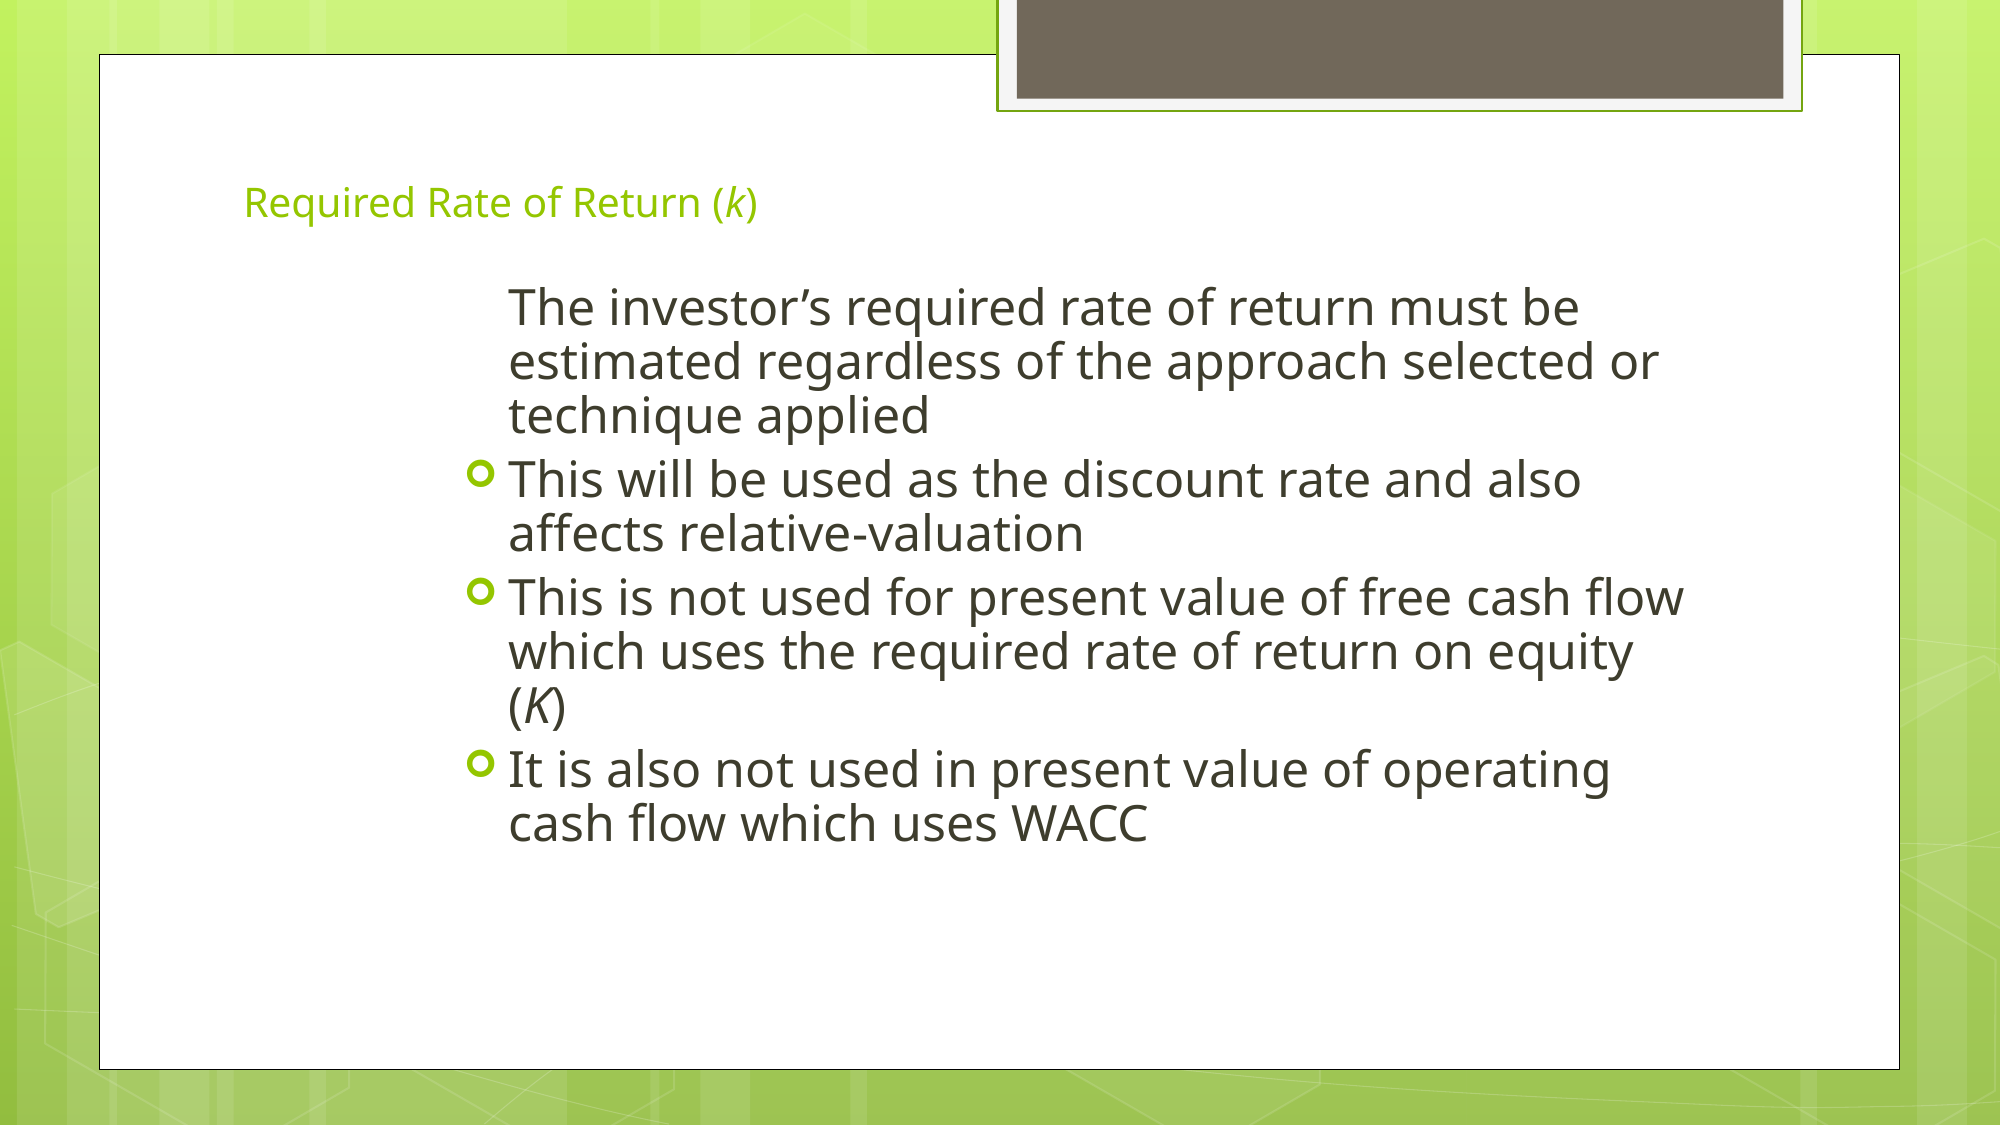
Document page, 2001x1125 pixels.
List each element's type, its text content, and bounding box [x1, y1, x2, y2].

title Required Rate of Return (k) [228, 168, 1765, 234]
list The investor’s required rate of return must be estimated regardless of the approach selected or technique applied This will be used as the discount rate and also affects relative-valuation This is not used for present value of free cash flow which uses the required rate of return on equity (K) It is also not used in present value of operating cash flow which uses WACC [437, 275, 1713, 950]
